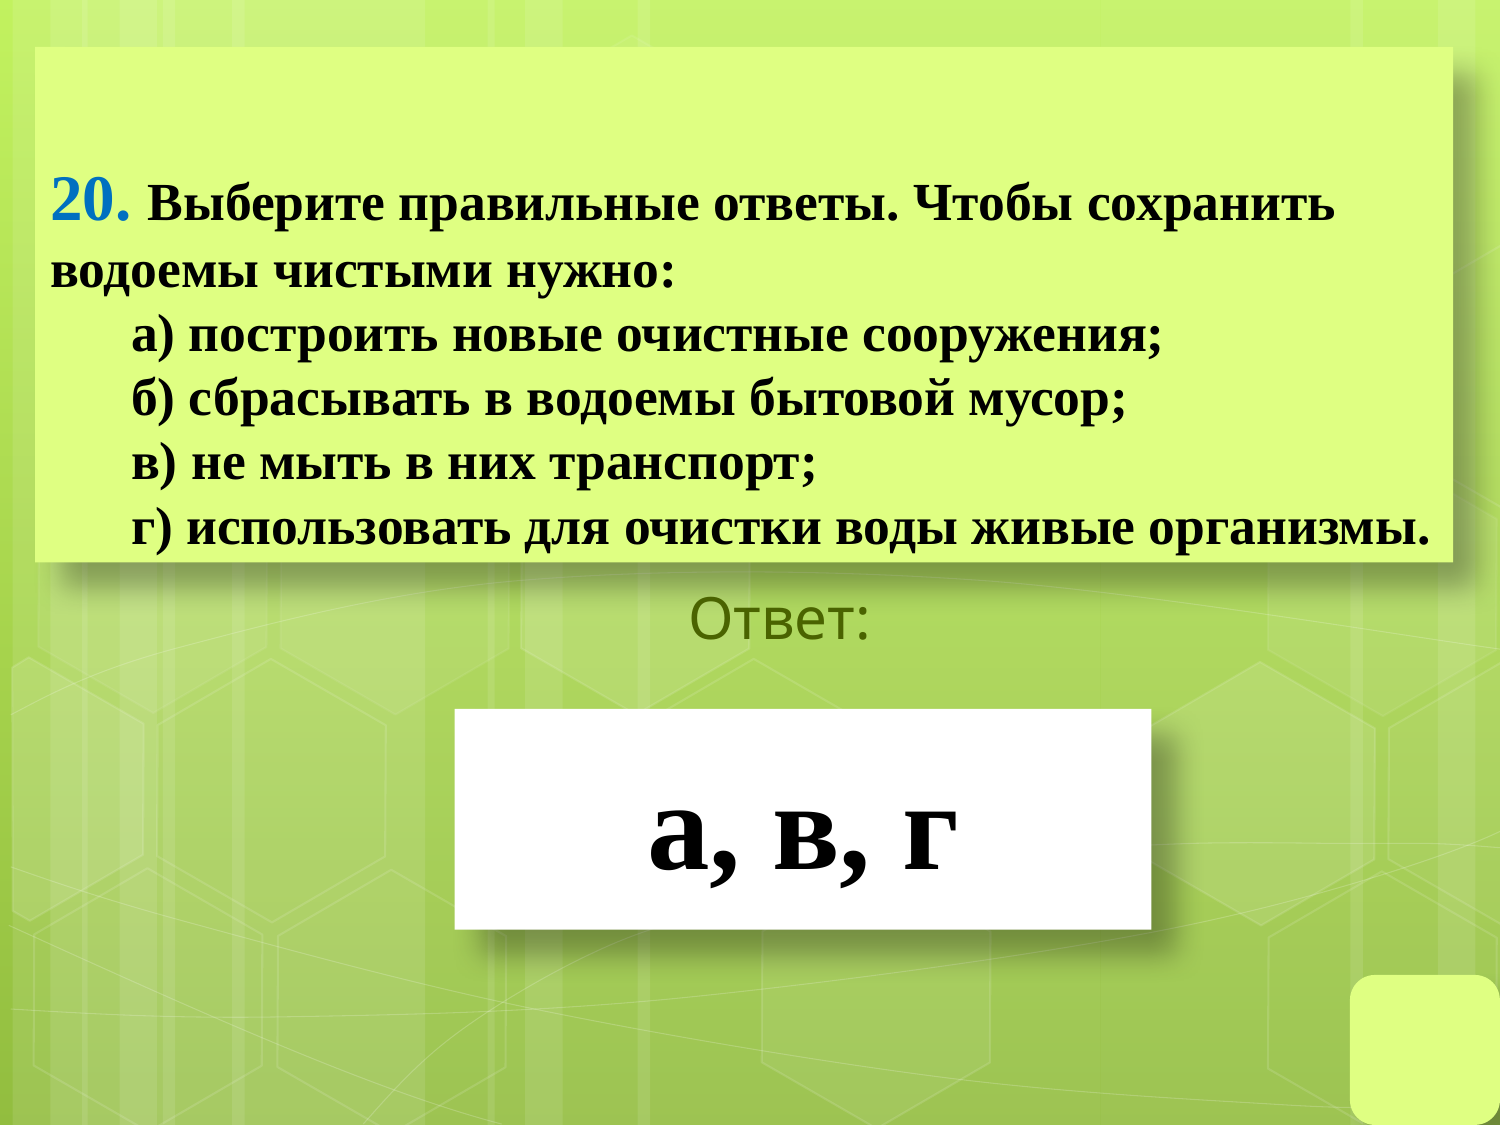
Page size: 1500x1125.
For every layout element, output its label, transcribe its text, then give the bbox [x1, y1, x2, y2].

text_box Ответ: [549, 574, 1010, 659]
text_box [1348, 973, 1500, 1125]
text_box а, в, г [453, 707, 1153, 931]
title 20. Выберите правильные ответы. Чтобы сохранить водоемы чистыми нужно: а) построить новые очистные сооружения; б) сбрасывать в водоемы бытовой мусор; в) не мыть в них транспорт; г) использовать для очистки воды живые организмы. [35, 46, 1454, 563]
